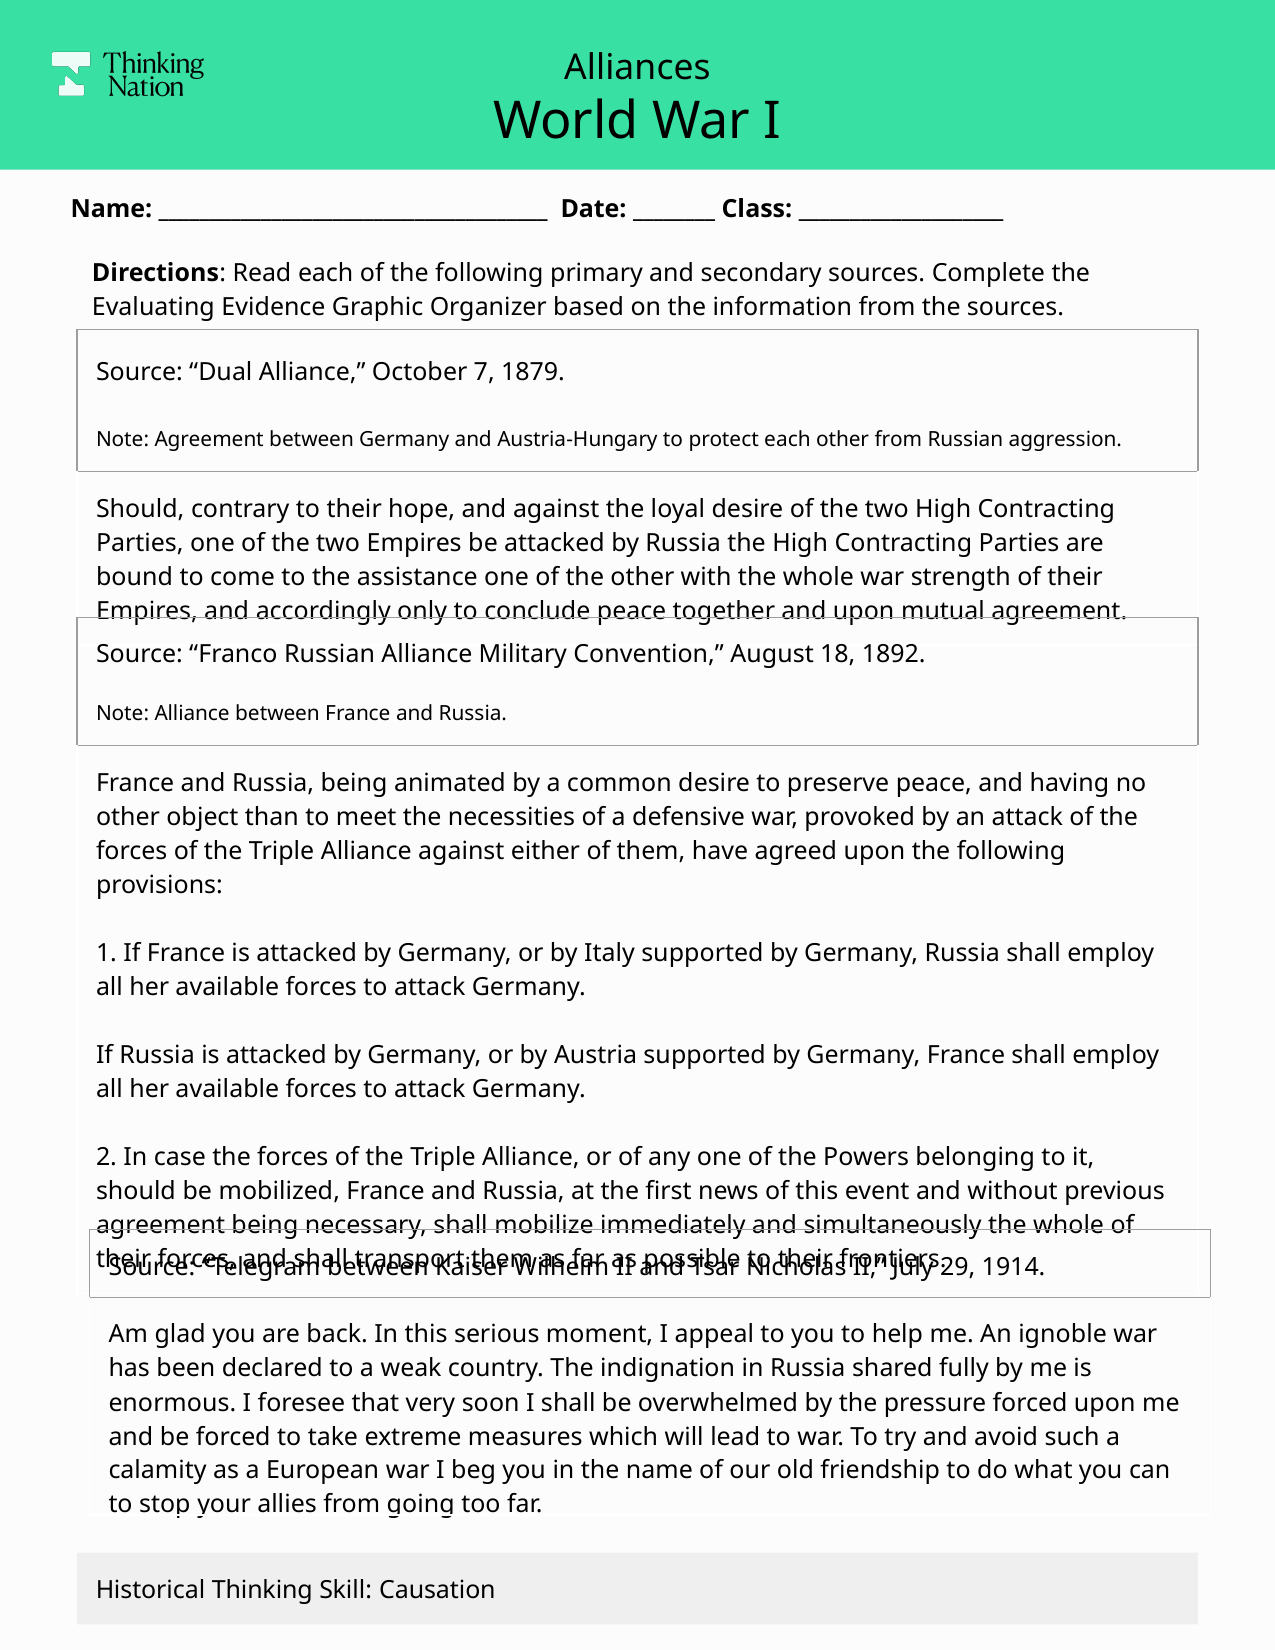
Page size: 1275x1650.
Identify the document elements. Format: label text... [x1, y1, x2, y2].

table_cell Should, contrary to their hope, and against the loyal desire of the two High Contracting Parties, one of the two Empires be attacked by Russia the High Contracting Parties are bound to come to the assistance one of the other with the whole war strength of their Empires, and accordingly only to conclude peace together and upon mutual agreement. [78, 472, 1197, 617]
table_cell France and Russia, being animated by a common desire to preserve peace, and having no other object than to meet the necessities of a defensive war, provoked by an attack of the forces of the Triple Alliance against either of them, have agreed upon the following provisions: 1. If France is attacked by Germany, or by Italy supported by Germany, Russia shall employ all her available forces to attack Germany. If Russia is attacked by Germany, or by Austria supported by Germany, France shall employ all her available forces to attack Germany. 2. In case the forces of the Triple Alliance, or of any one of the Powers belonging to it, should be mobilized, France and Russia, at the first news of this event and without previous agreement being necessary, shall mobilize immediately and simultaneously the whole of their forces, and shall transport them as far as possible to their frontiers. [78, 746, 1197, 1293]
table_header Source: “Franco Russian Alliance Military Convention,” August 18, 1892. Note: Alliance between France and Russia. [78, 618, 1197, 745]
text_box Name: ______________________________________ Date: ________ Class: ____________________ [55, 177, 1223, 237]
table_cell Am glad you are back. In this serious moment, I appeal to you to help me. An ignoble war has been declared to a weak country. The indignation in Russia shared fully by me is enormous. I foresee that very soon I shall be overwhelmed by the pressure forced upon me and be forced to take extreme measures which will lead to war. To try and avoid such a calamity as a European war I beg you in the name of our old friendship to do what you can to stop your allies from going too far. [90, 1298, 1210, 1514]
text_box Historical Thinking Skill: Causation [76, 1552, 1198, 1625]
text_box Directions: Read each of the following primary and secondary sources. Complete the Evaluating Evidence Graphic Organizer based on the information from the sources. [76, 237, 1198, 336]
table_header Source: “Telegram between Kaiser Wilhelm II and Tsar Nicholas II,” July 29, 1914. [90, 1230, 1210, 1297]
table_header Source: “Dual Alliance,” October 7, 1879. Note: Agreement between Germany and Austria-Hungary to protect each other from Russian aggression. [78, 336, 1197, 471]
picture [35, 37, 210, 110]
text_box Alliances World War I [0, 0, 1275, 170]
